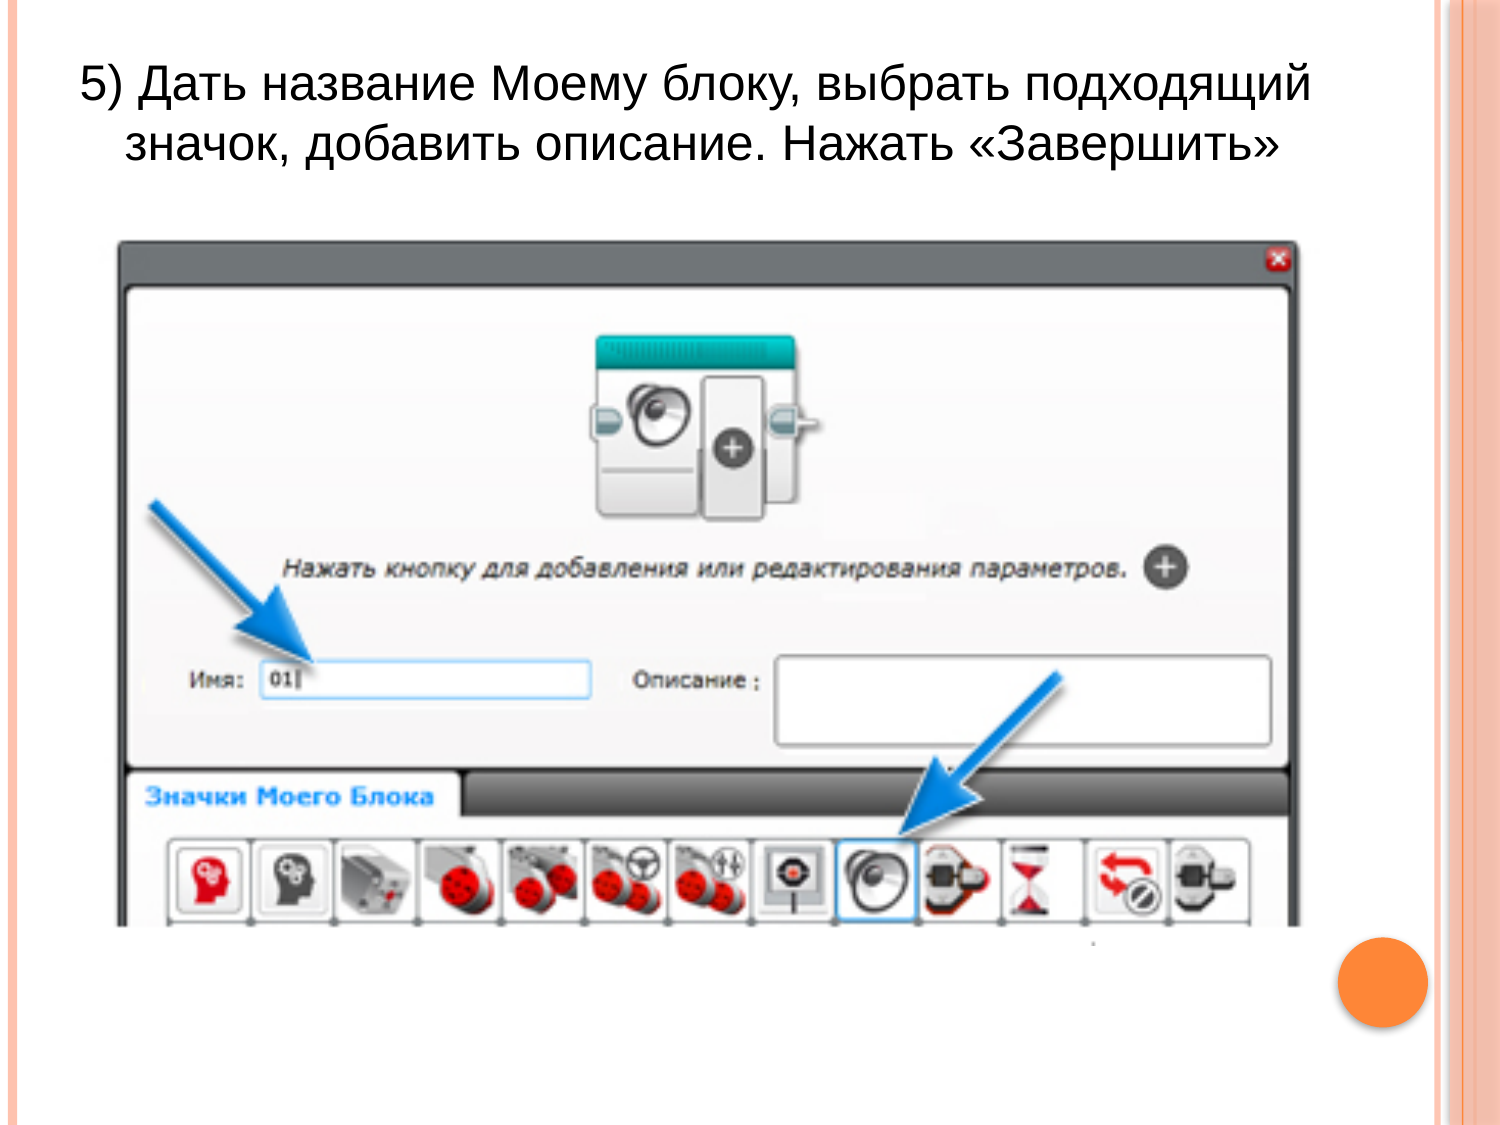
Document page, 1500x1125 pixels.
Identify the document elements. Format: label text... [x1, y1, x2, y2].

list 5) Дать название Моему блоку, выбрать подходящий значок, добавить описание. Нажать «Завершить» [64, 42, 1424, 272]
picture [87, 207, 1342, 947]
